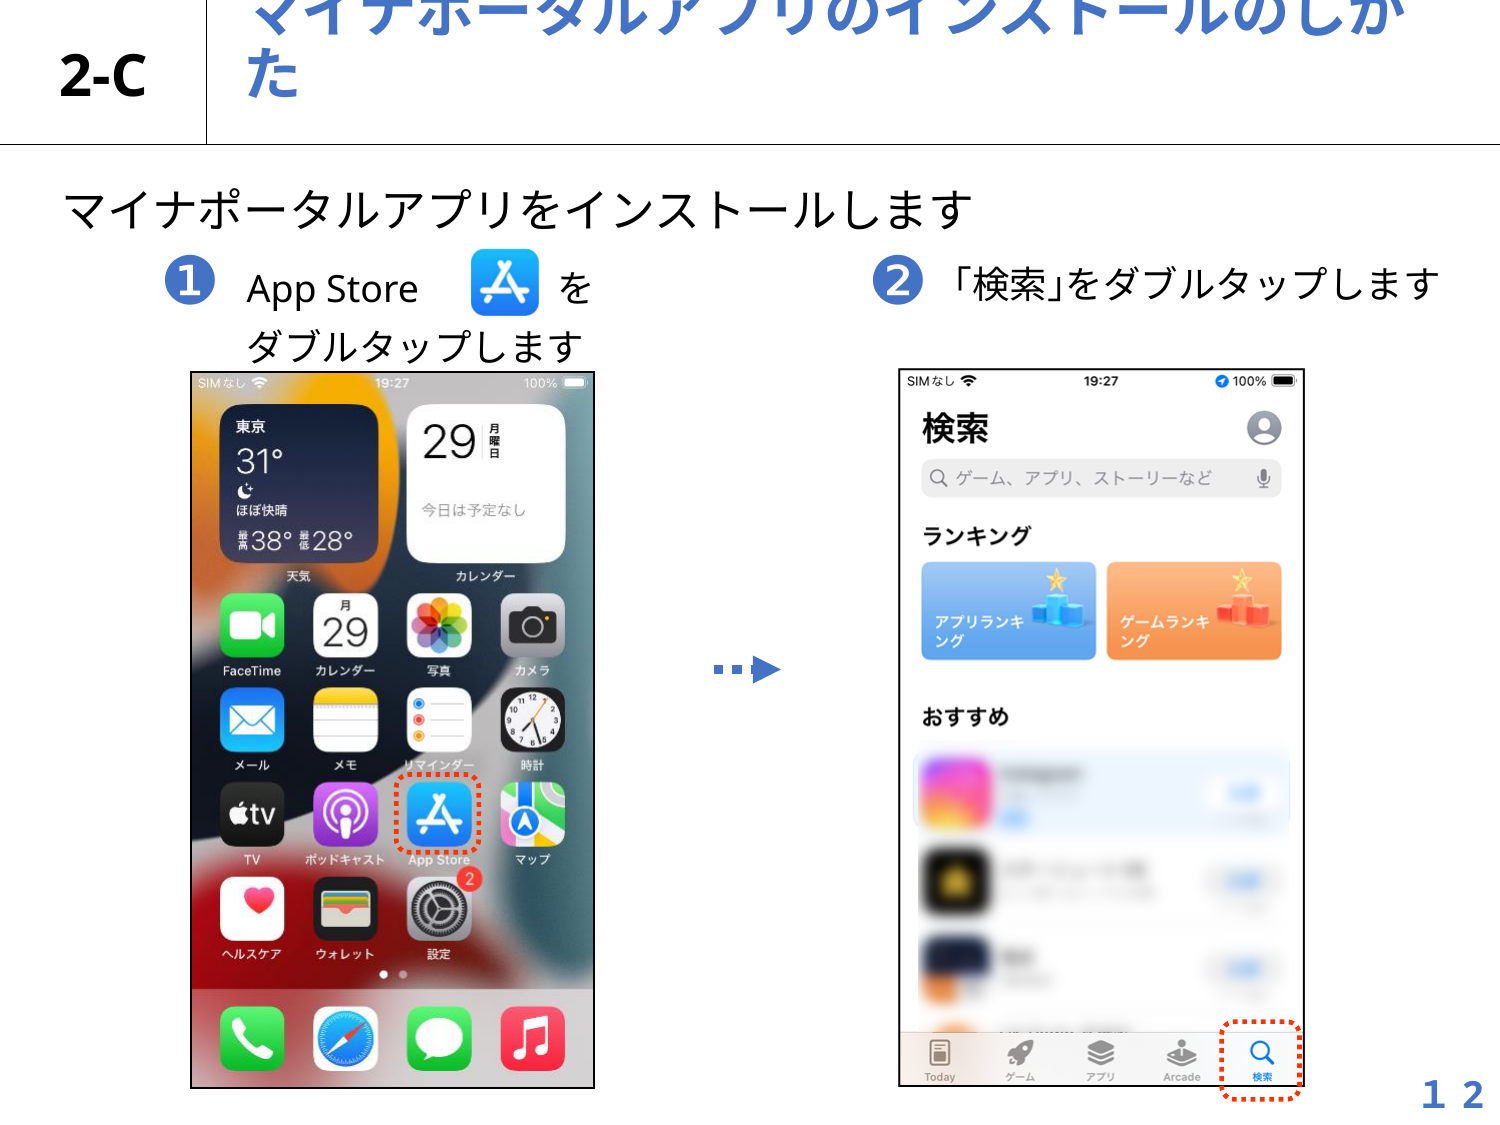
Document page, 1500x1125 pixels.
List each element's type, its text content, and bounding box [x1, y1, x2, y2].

picture [191, 372, 594, 1088]
text_box ❶ [145, 274, 223, 326]
text_box 2-C [0, 0, 207, 147]
picture [466, 245, 543, 319]
picture [898, 368, 1305, 1087]
text_box マイナポータルアプリのインストールのしかた [228, 36, 1472, 116]
text_box １2 [1399, 1063, 1500, 1123]
text_box [1220, 1087, 1301, 1101]
text_box ｢検索｣をダブルタップします [938, 240, 1500, 314]
text_box App Store を ダブルタップします [231, 274, 804, 377]
text_box マイナポータルアプリをインストールします [46, 180, 1422, 274]
text_box ❷ [854, 274, 943, 326]
